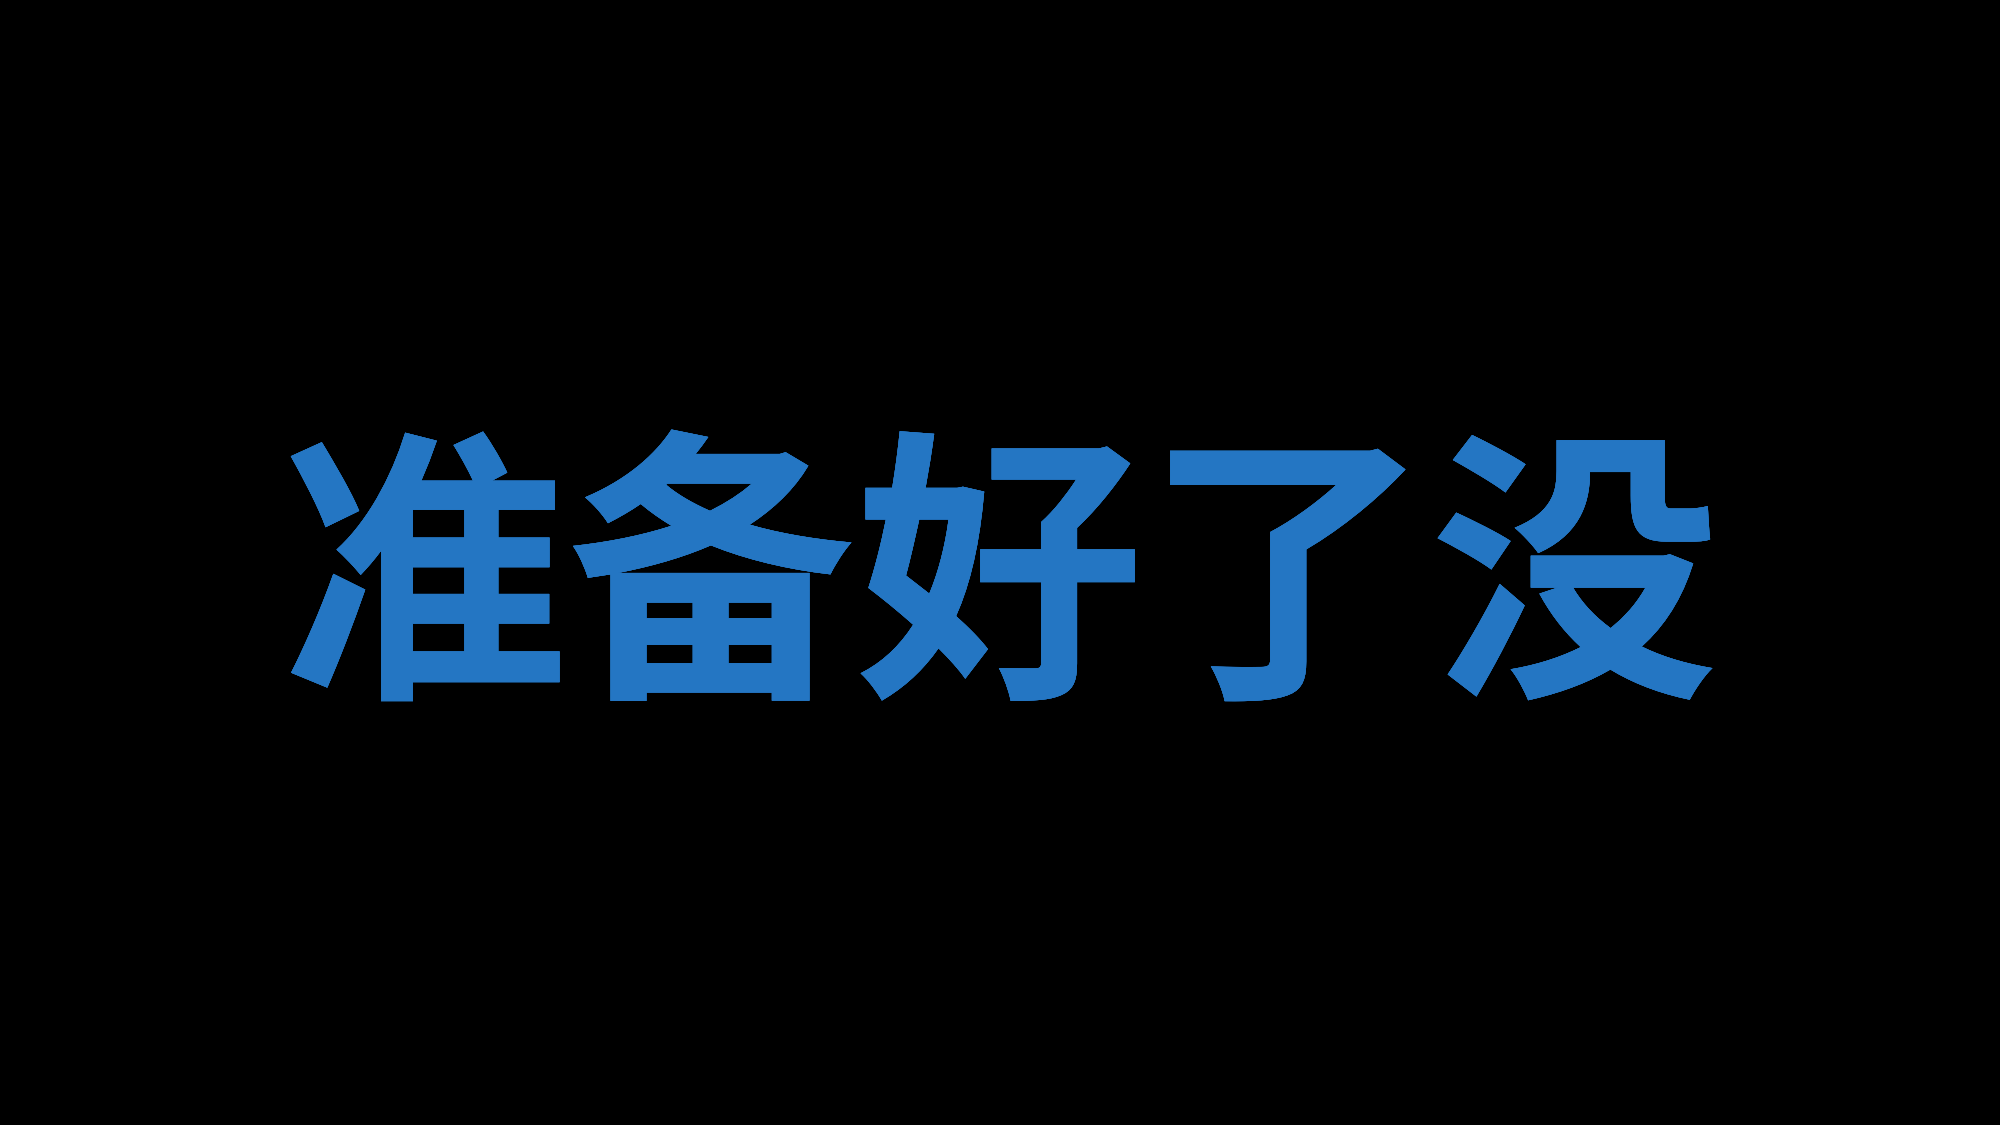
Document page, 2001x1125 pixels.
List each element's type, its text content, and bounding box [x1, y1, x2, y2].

text_box 准备好了没 [70, 380, 1930, 741]
